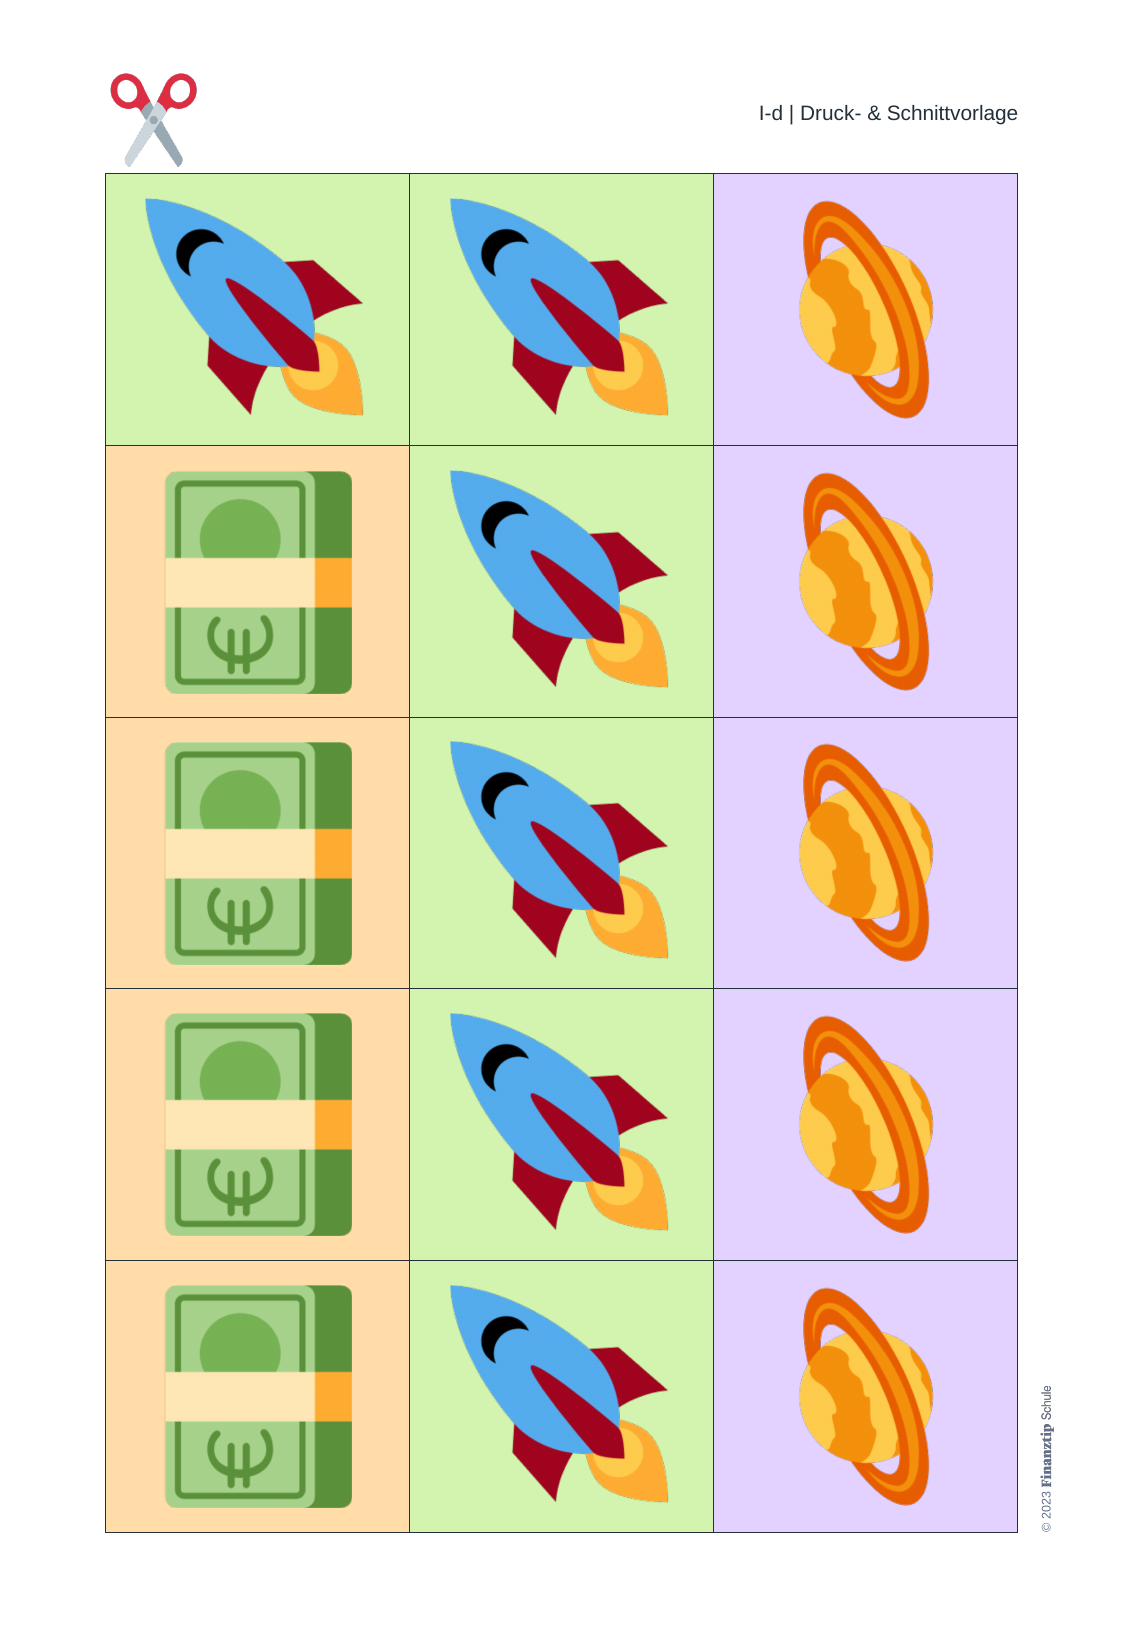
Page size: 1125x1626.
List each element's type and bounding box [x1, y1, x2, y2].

picture [1039, 1386, 1054, 1487]
picture [451, 199, 673, 396]
picture [146, 199, 368, 396]
picture [755, 199, 977, 396]
text_box [0, 396, 1125, 1309]
picture [163, 1309, 351, 1507]
picture [105, 73, 202, 170]
picture [755, 1309, 977, 1507]
picture [451, 1309, 673, 1507]
